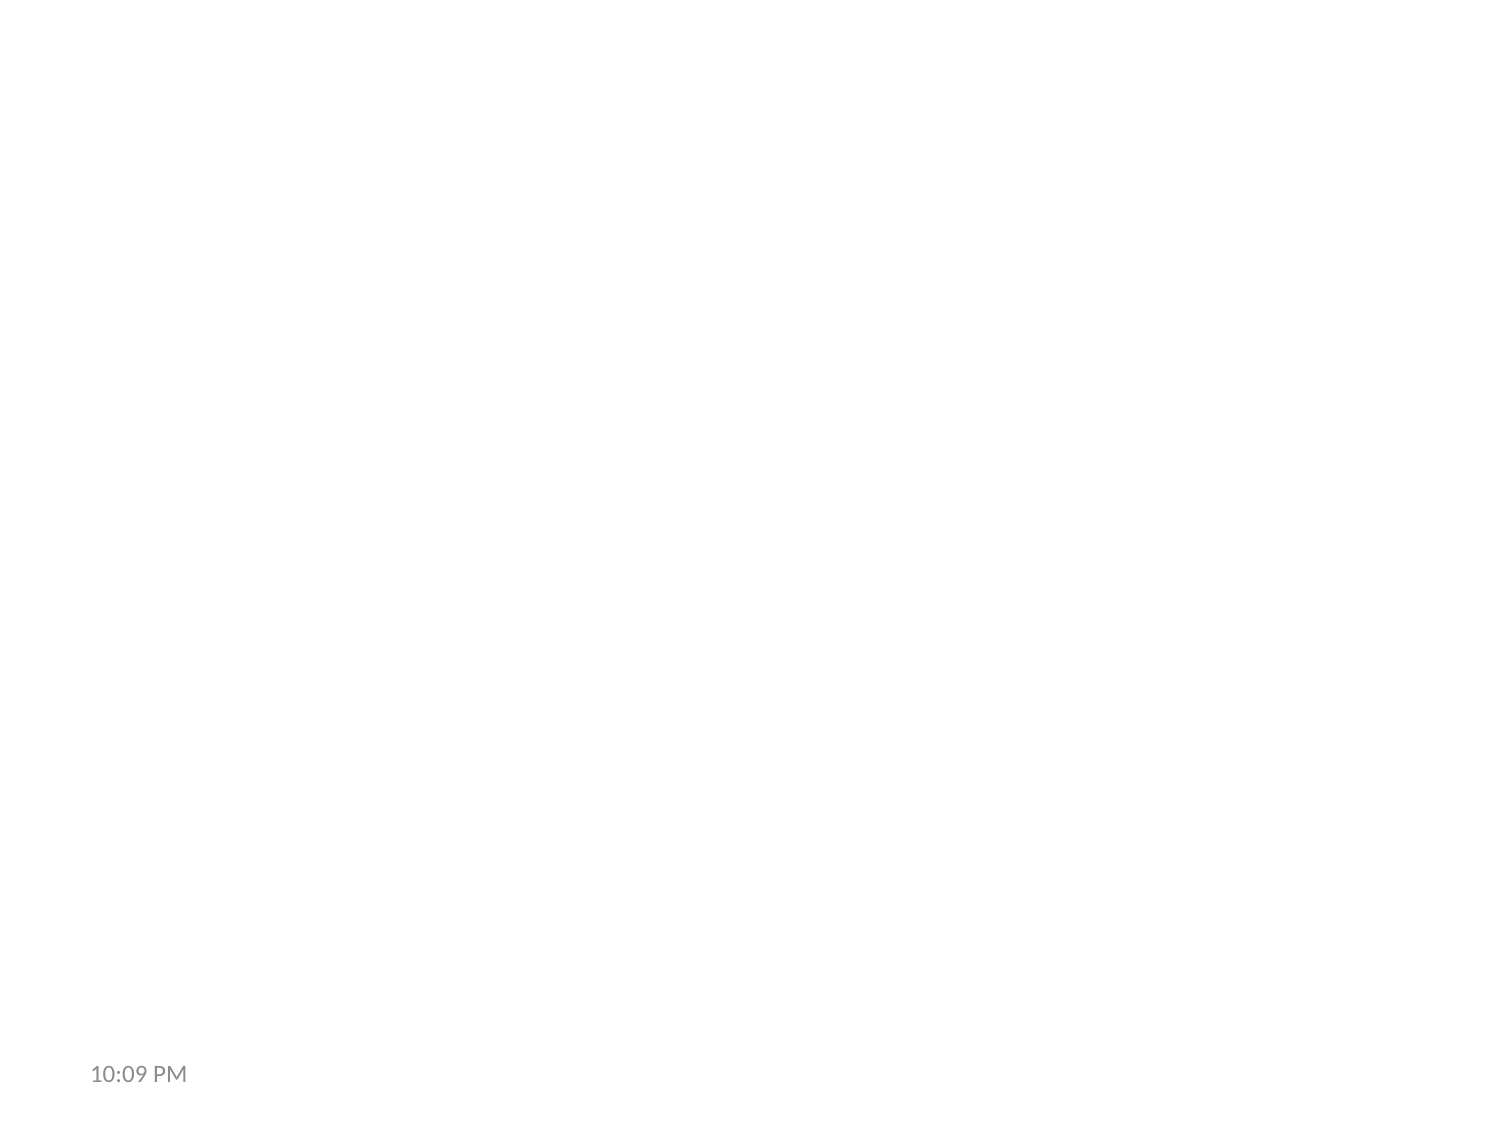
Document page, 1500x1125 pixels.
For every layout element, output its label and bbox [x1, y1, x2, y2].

slide_number [75, 1042, 425, 1103]
